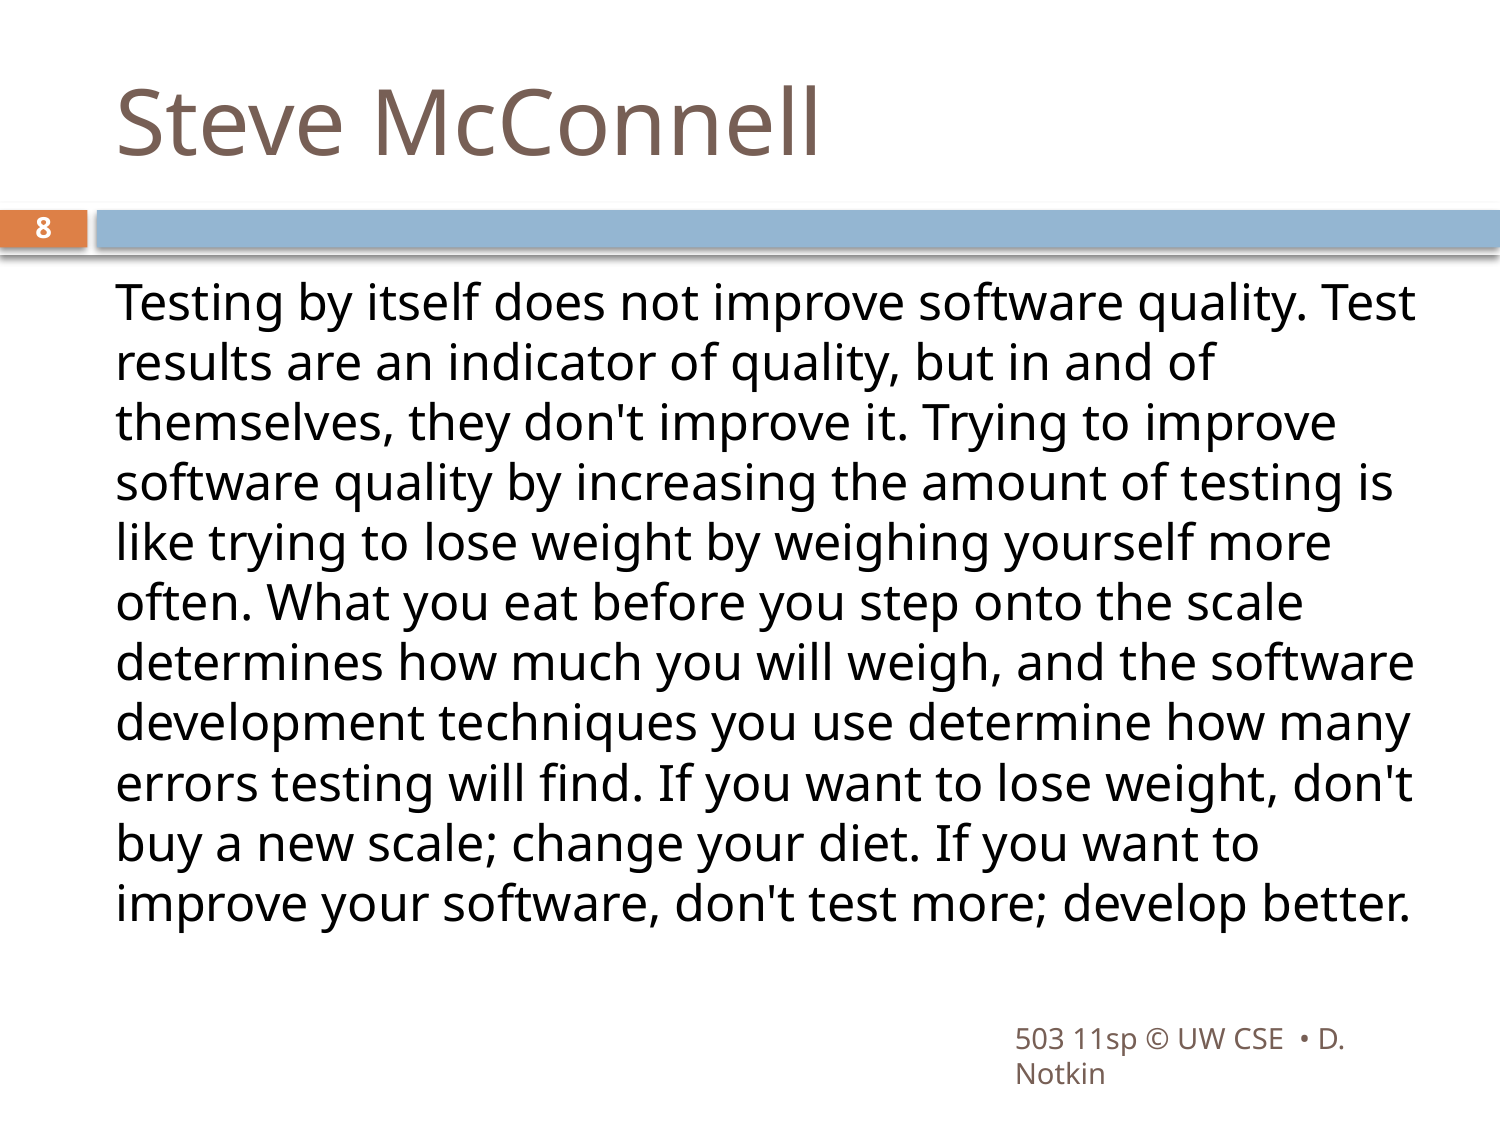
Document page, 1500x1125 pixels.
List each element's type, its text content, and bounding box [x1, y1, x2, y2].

title Steve McConnell [100, 37, 1438, 200]
slide_number 503 11sp © UW CSE • D. Notkin [999, 1025, 1438, 1085]
slide_number 8 [0, 208, 88, 249]
list Testing by itself does not improve software quality. Test results are an indicator of quality, but in and of themselves, they don't improve it. Trying to improve software quality by increasing the amount of testing is like trying to lose weight by weighing yourself more often. What you eat before you step onto the scale determines how much you will weigh, and the software development techniques you use determine how many errors testing will find. If you want to lose weight, don't buy a new scale; change your diet. If you want to improve your software, don't test more; develop better. [100, 262, 1438, 1000]
